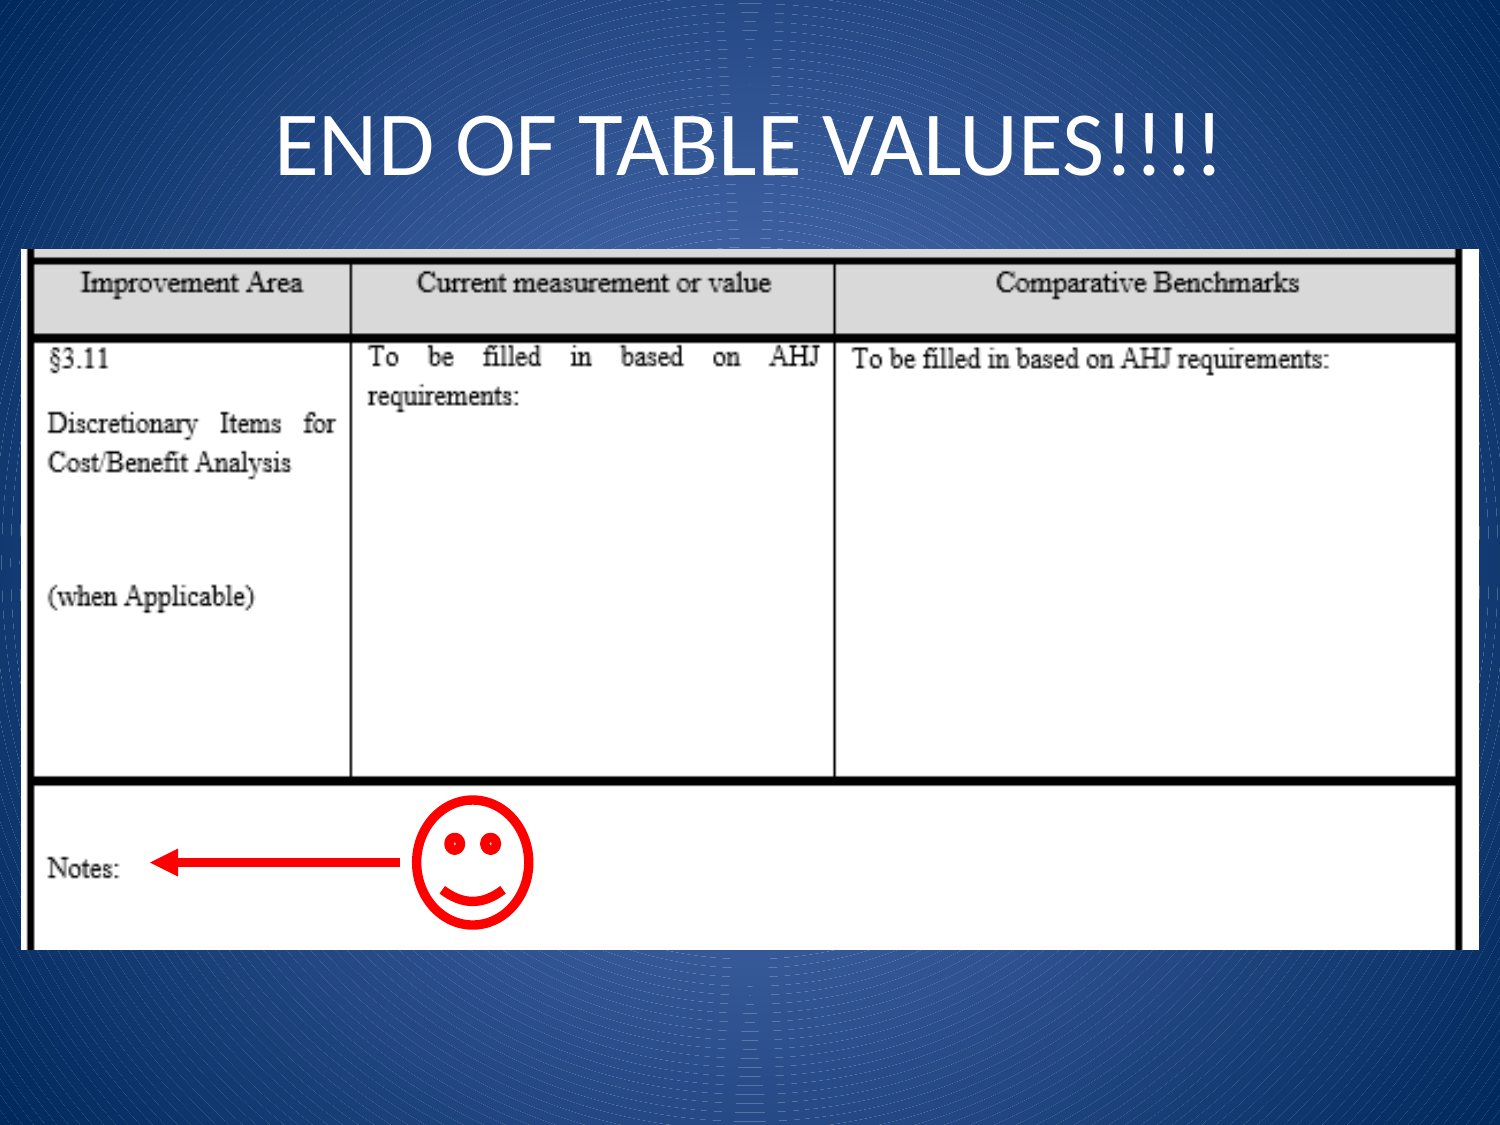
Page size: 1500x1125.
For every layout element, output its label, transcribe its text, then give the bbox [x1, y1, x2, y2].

title END OF TABLE VALUES!!!! [75, 45, 1425, 233]
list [20, 249, 1479, 951]
